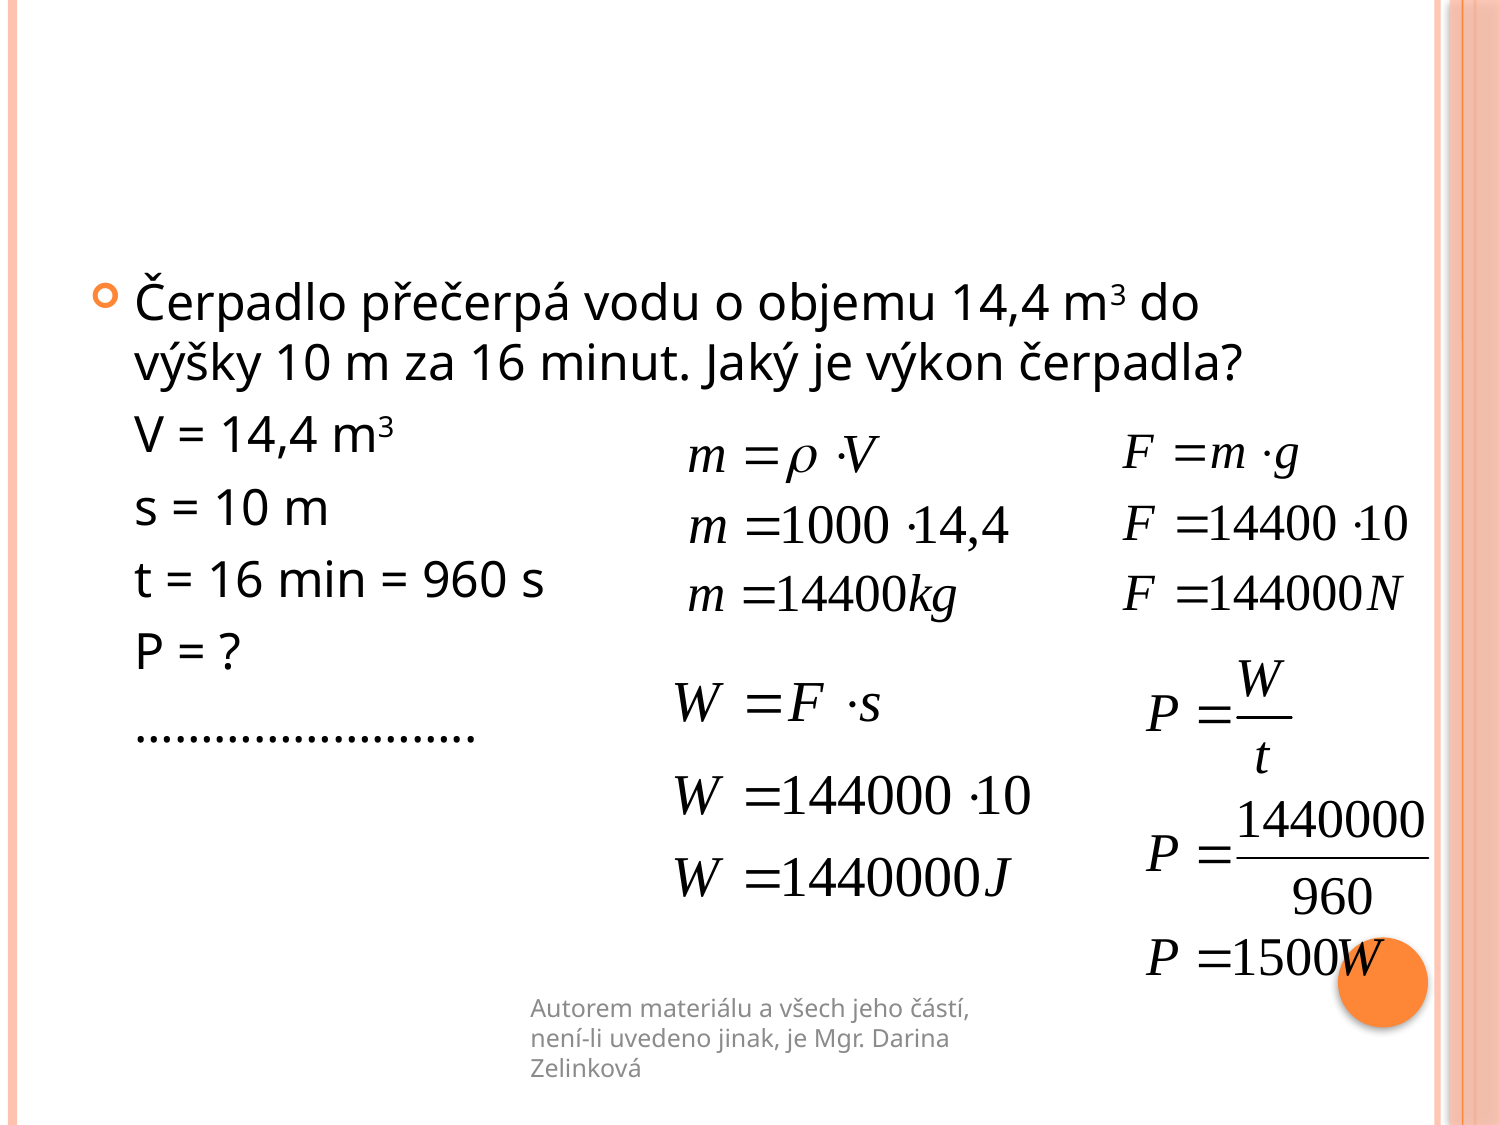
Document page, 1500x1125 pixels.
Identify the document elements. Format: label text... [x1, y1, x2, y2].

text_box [1112, 491, 1419, 554]
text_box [1136, 643, 1302, 782]
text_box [667, 843, 1029, 912]
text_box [679, 421, 892, 489]
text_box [1136, 784, 1438, 927]
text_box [1136, 925, 1397, 991]
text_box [679, 491, 1021, 568]
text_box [667, 667, 892, 737]
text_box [667, 761, 1044, 830]
list Čerpadlo přečerpá vodu o objemu 14,4 m3 do výšky 10 m za 16 minut. Jaký je výkon čerpadla? V = 14,4 m3 s = 10 m t = 16 min = 960 s P = ? …………………….. [75, 262, 1300, 1062]
footer Autorem materiálu a všech jeho částí, není-li uvedeno jinak, je Mgr. Darina Zelinková [515, 1007, 991, 1068]
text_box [1112, 421, 1313, 489]
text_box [679, 561, 974, 635]
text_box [1112, 561, 1419, 624]
